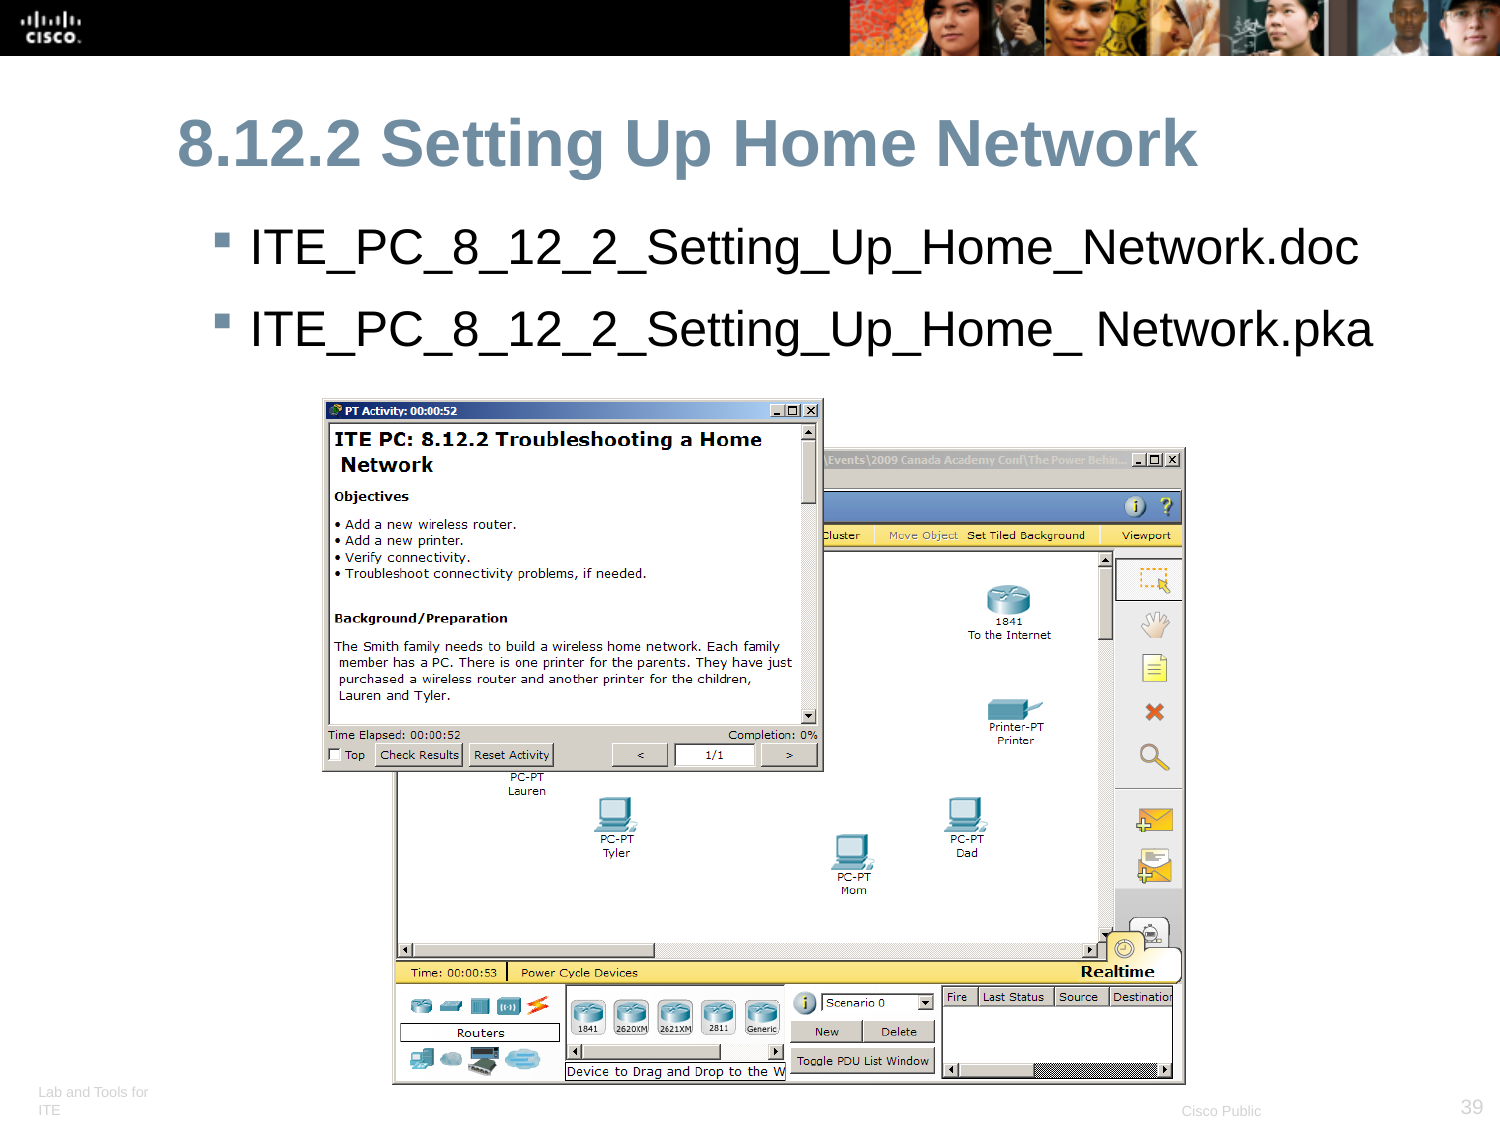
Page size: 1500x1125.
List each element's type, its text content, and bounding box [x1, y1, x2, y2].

list ITE_PC_8_12_2_Setting_Up_Home_Network.doc ITE_PC_8_12_2_Setting_Up_Home_ Network.pka [197, 212, 1500, 799]
picture [312, 387, 1201, 1096]
title 8.12.2 Setting Up Home Network [163, 49, 1500, 188]
picture [0, 0, 1500, 56]
